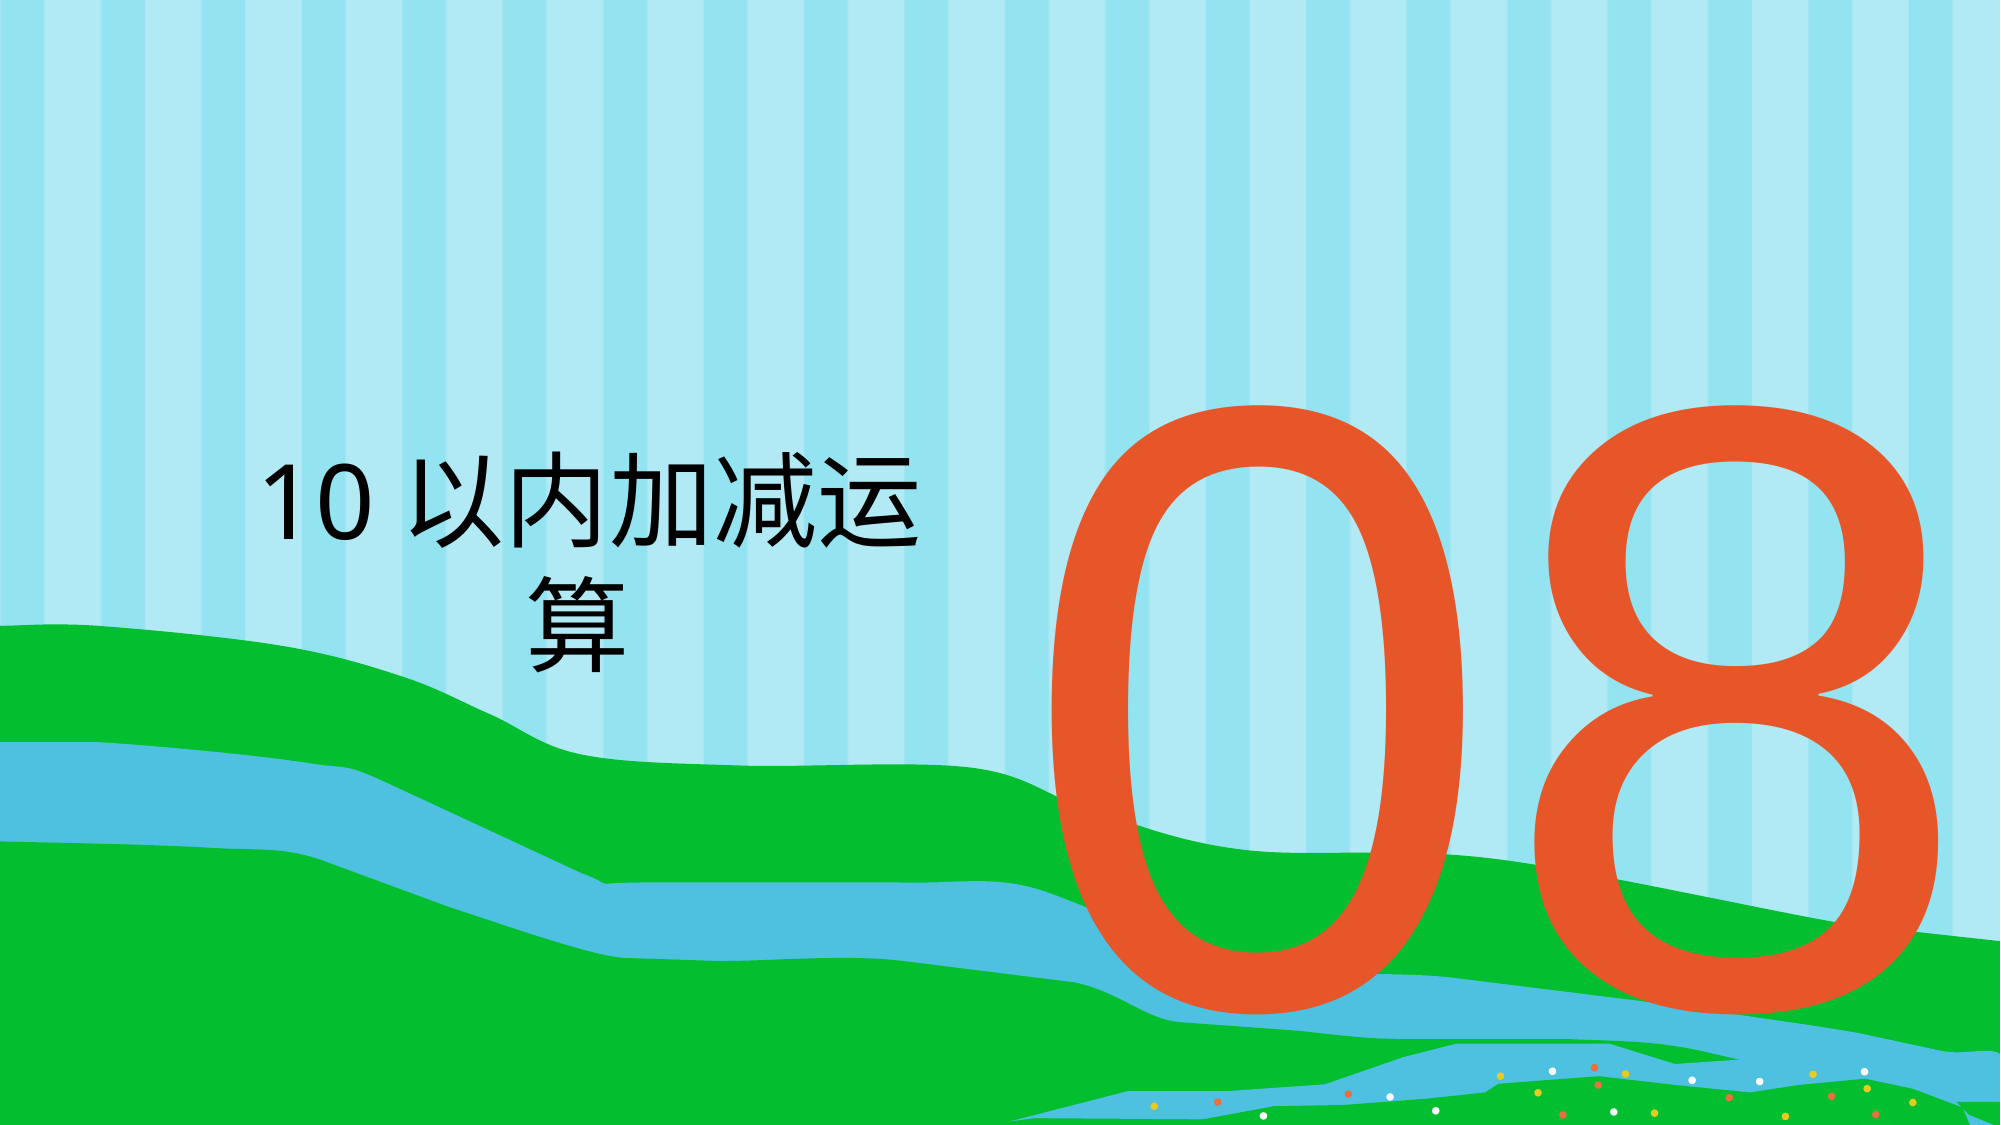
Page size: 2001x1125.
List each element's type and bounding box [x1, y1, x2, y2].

picture [0, 0, 2000, 1125]
text_box [1150, 1063, 1917, 1121]
